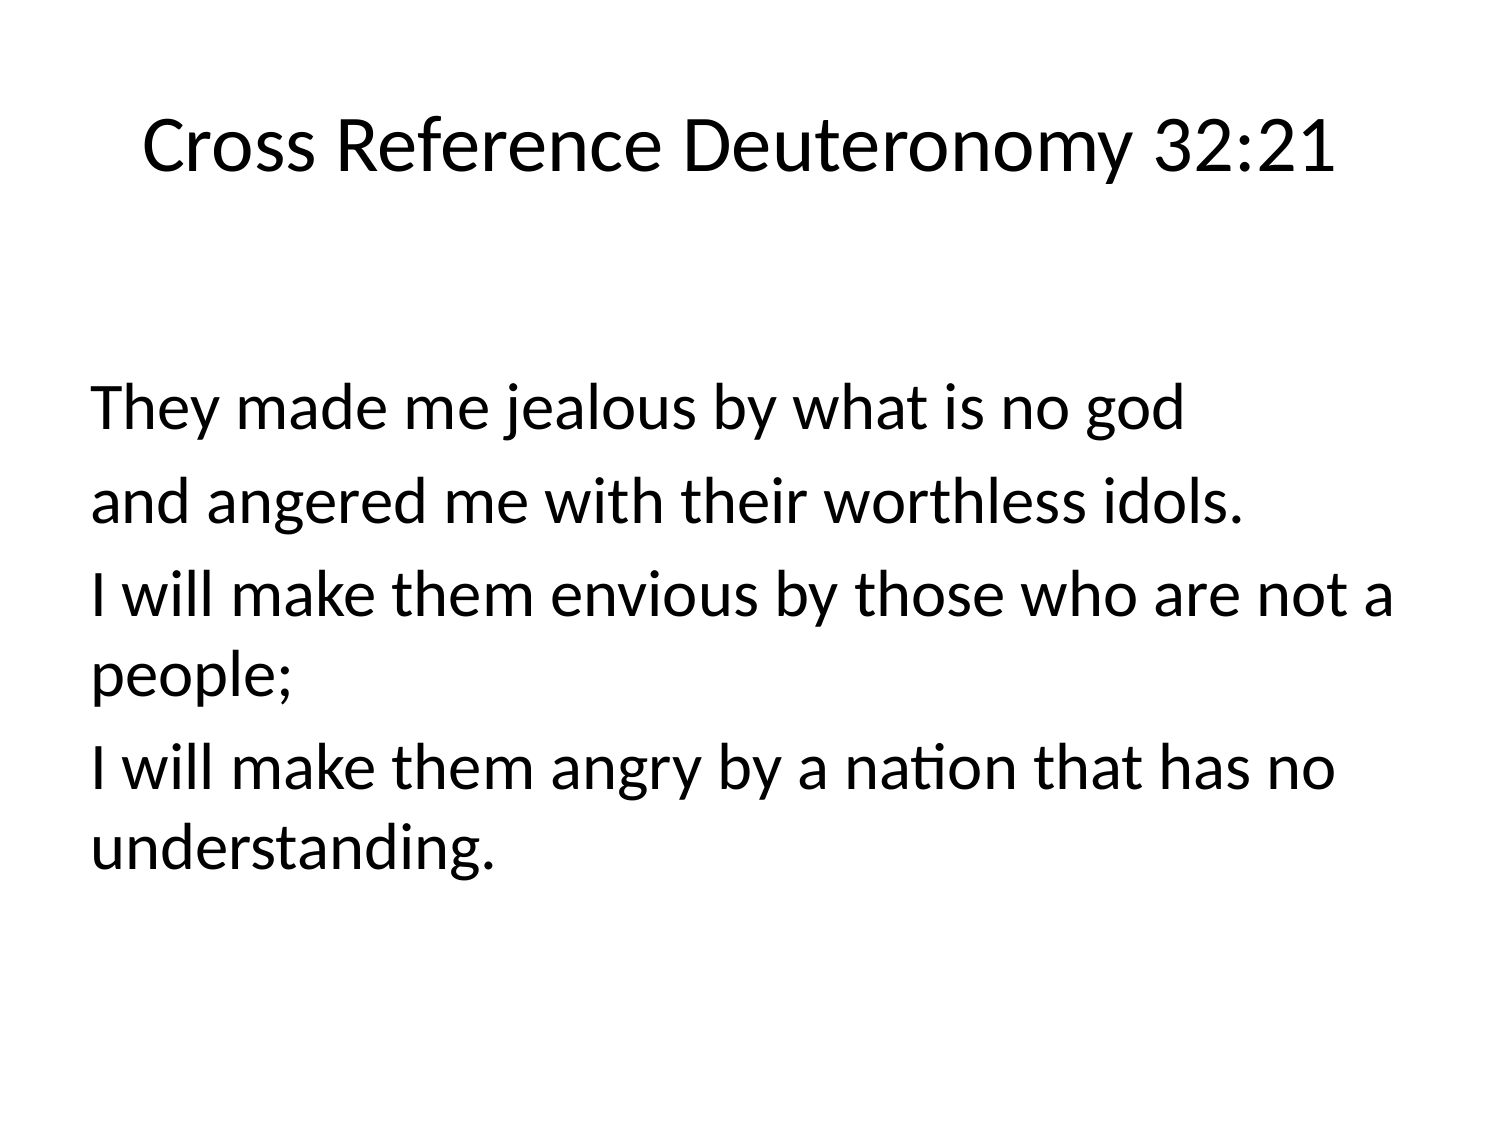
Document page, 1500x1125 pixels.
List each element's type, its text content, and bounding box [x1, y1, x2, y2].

list They made me jealous by what is no god and angered me with their worthless idols. I will make them envious by those who are not a people; I will make them angry by a nation that has no understanding. [75, 262, 1425, 1005]
title Cross Reference Deuteronomy 32:21 [75, 45, 1425, 233]
